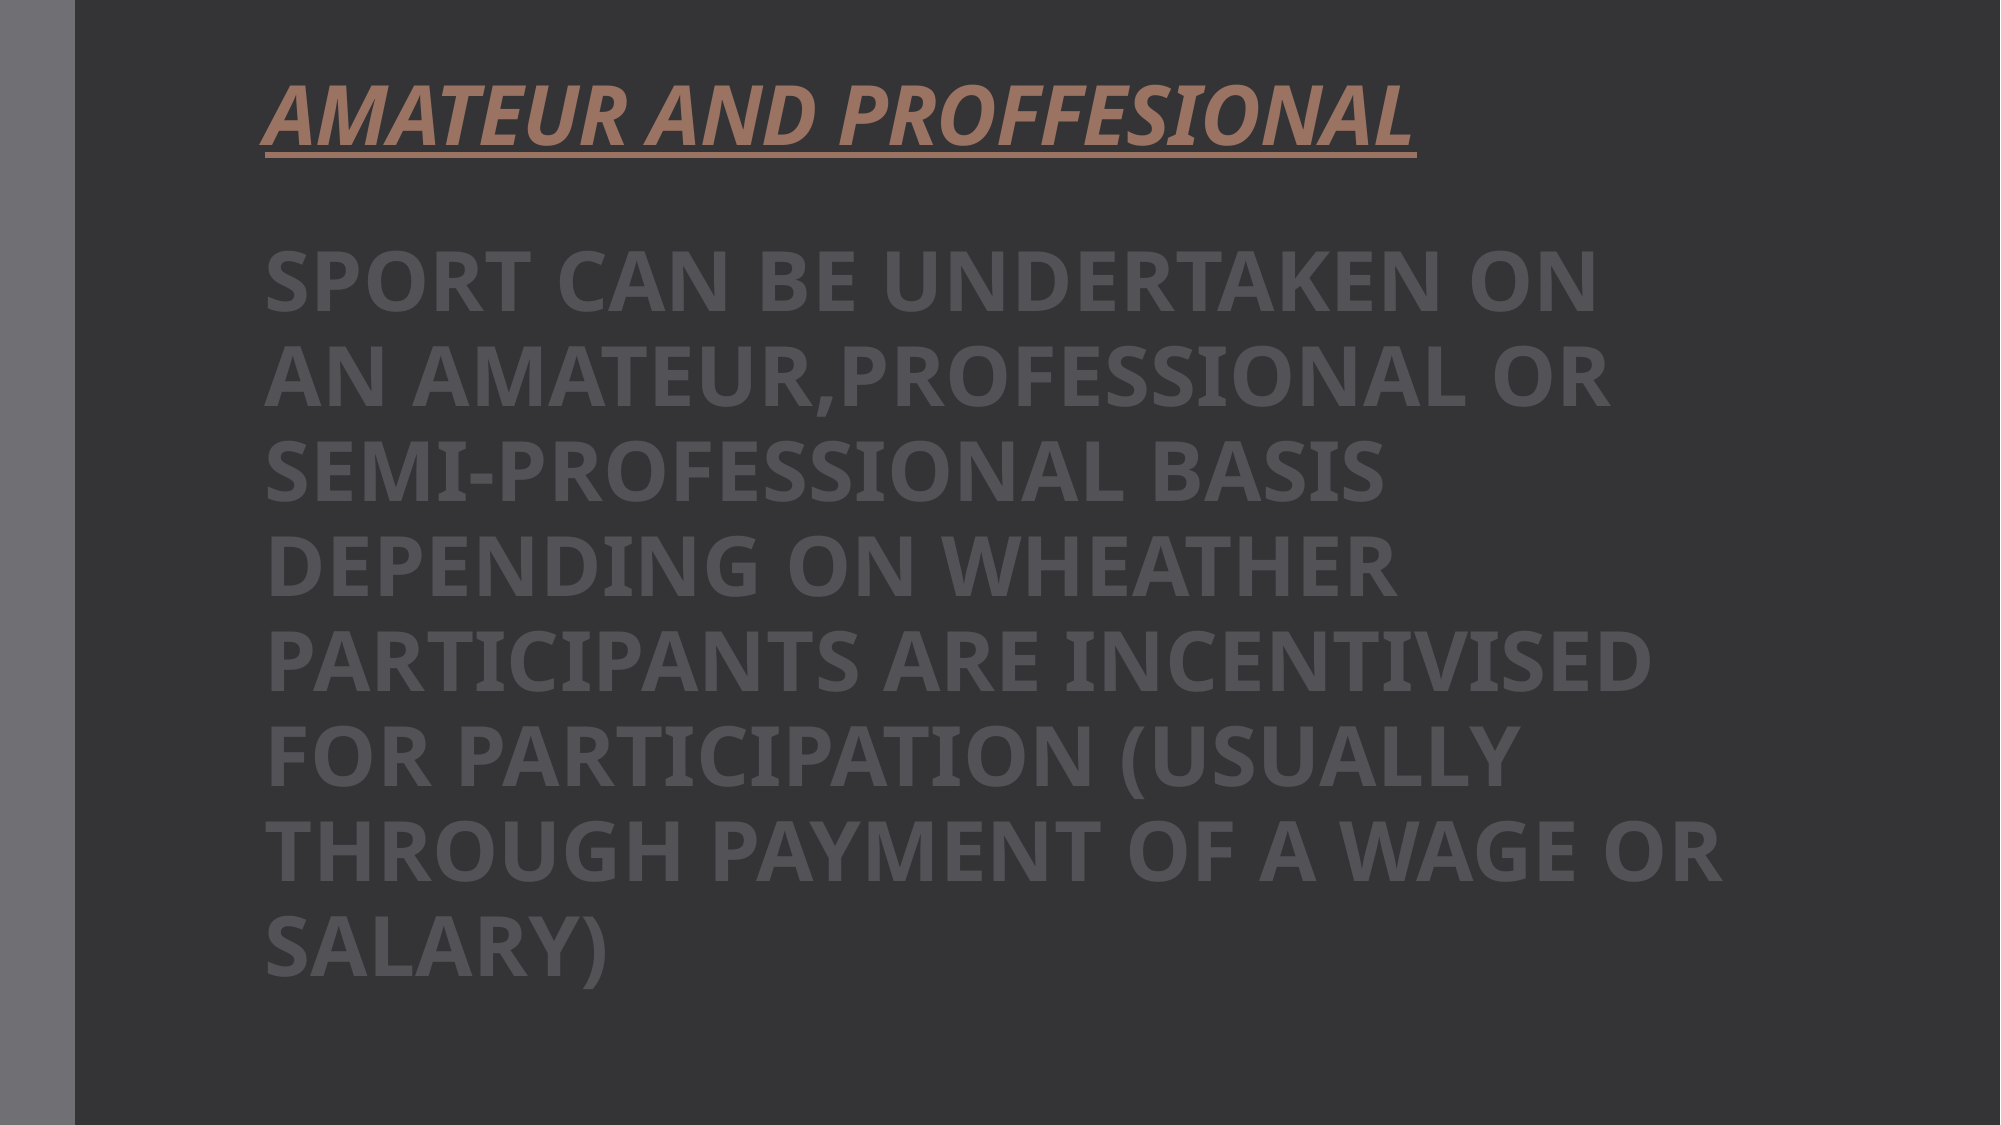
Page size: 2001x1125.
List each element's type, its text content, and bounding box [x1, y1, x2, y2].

subtitle SPORT CAN BE UNDERTAKEN ON AN AMATEUR,PROFESSIONAL OR SEMI-PROFESSIONAL BASIS DEPENDING ON WHEATHER PARTICIPANTS ARE INCENTIVISED FOR PARTICIPATION (USUALLY THROUGH PAYMENT OF A WAGE OR SALARY) [249, 228, 1750, 853]
title AMATEUR AND PROFFESIONAL [249, 0, 1750, 171]
